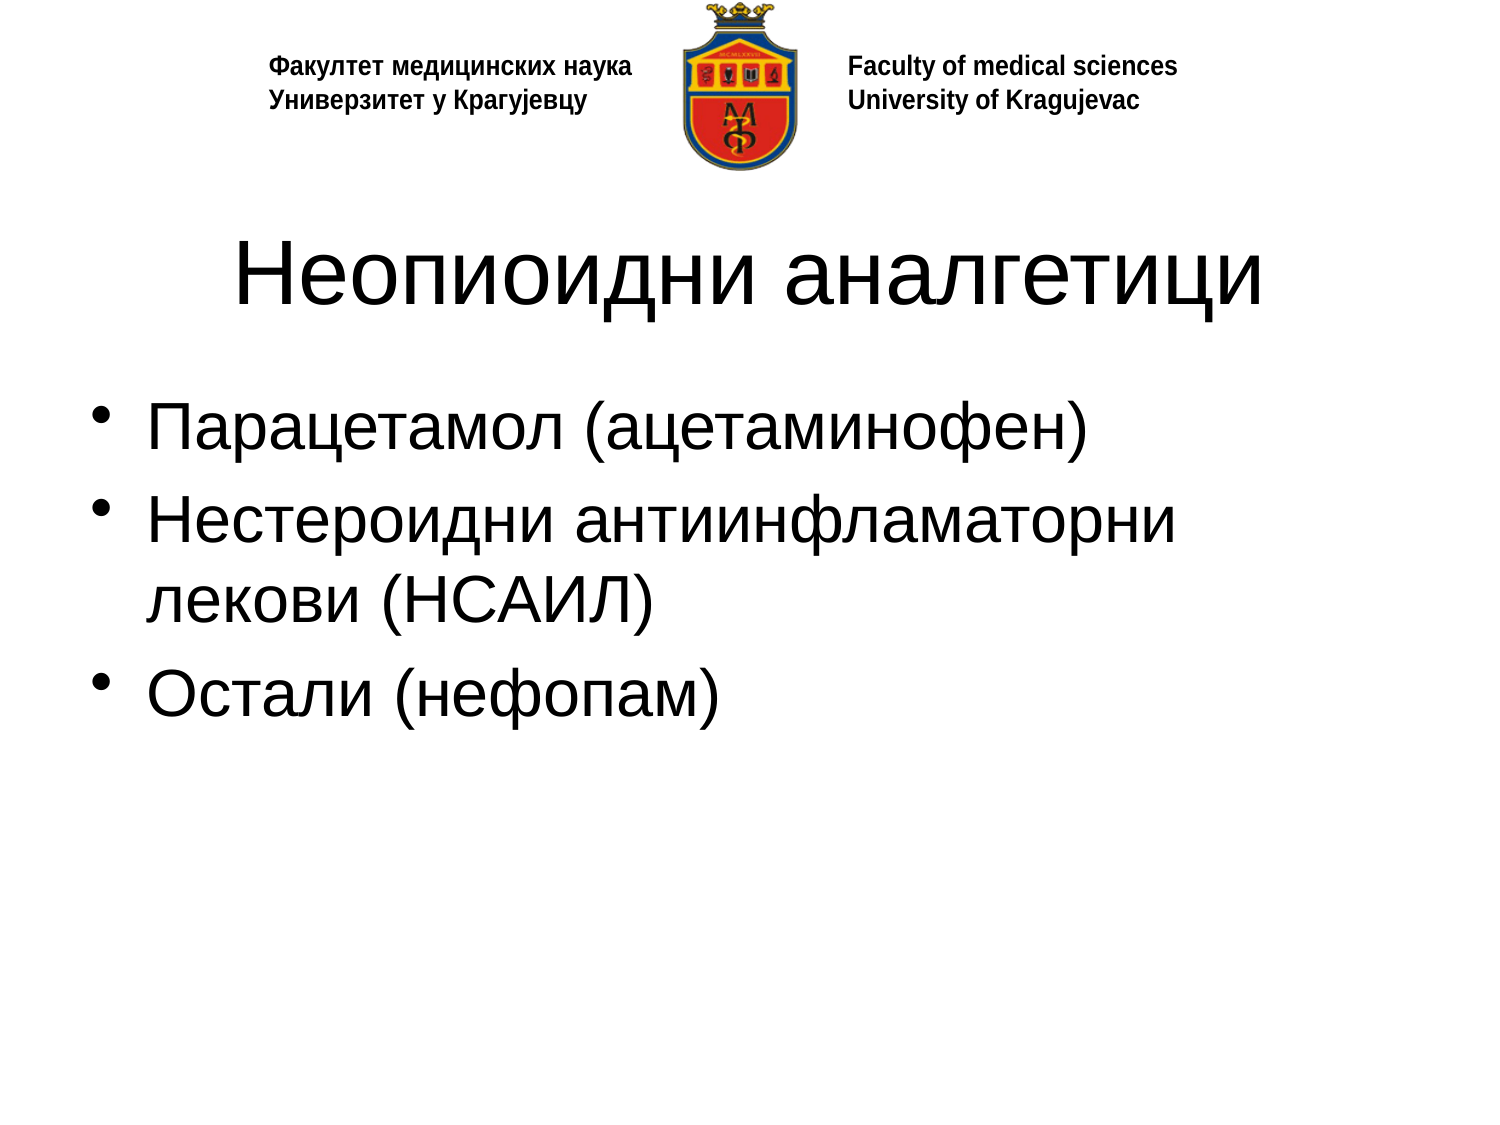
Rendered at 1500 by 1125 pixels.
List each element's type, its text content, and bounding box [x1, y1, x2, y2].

list Парацетамол (ацетаминофен) Нестероидни антиинфламаторни лекови (НСАИЛ) Остали (нефопам) [74, 374, 1426, 1118]
title Неопиоидни аналгетици [74, 173, 1426, 362]
